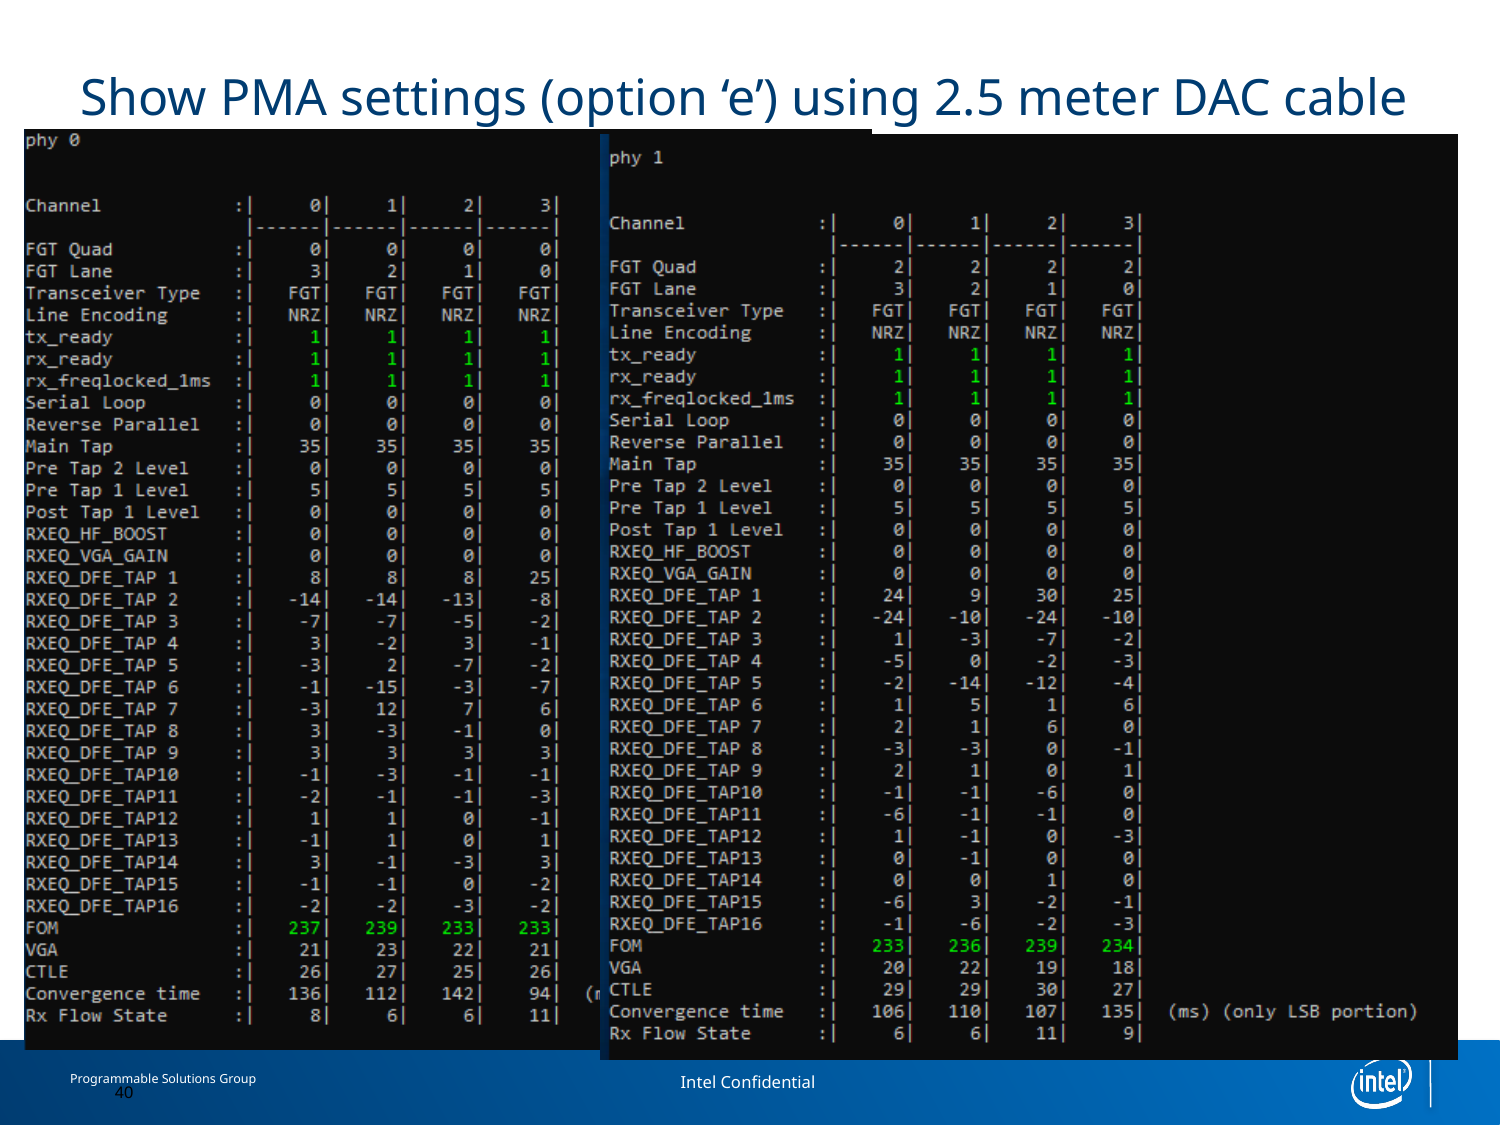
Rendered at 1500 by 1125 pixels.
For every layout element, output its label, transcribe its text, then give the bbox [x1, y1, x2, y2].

picture [24, 129, 1458, 1109]
title Show PMA settings (option ‘e’) using 2.5 meter DAC cable [80, 65, 1442, 133]
slide_number 40 [19, 1069, 134, 1116]
